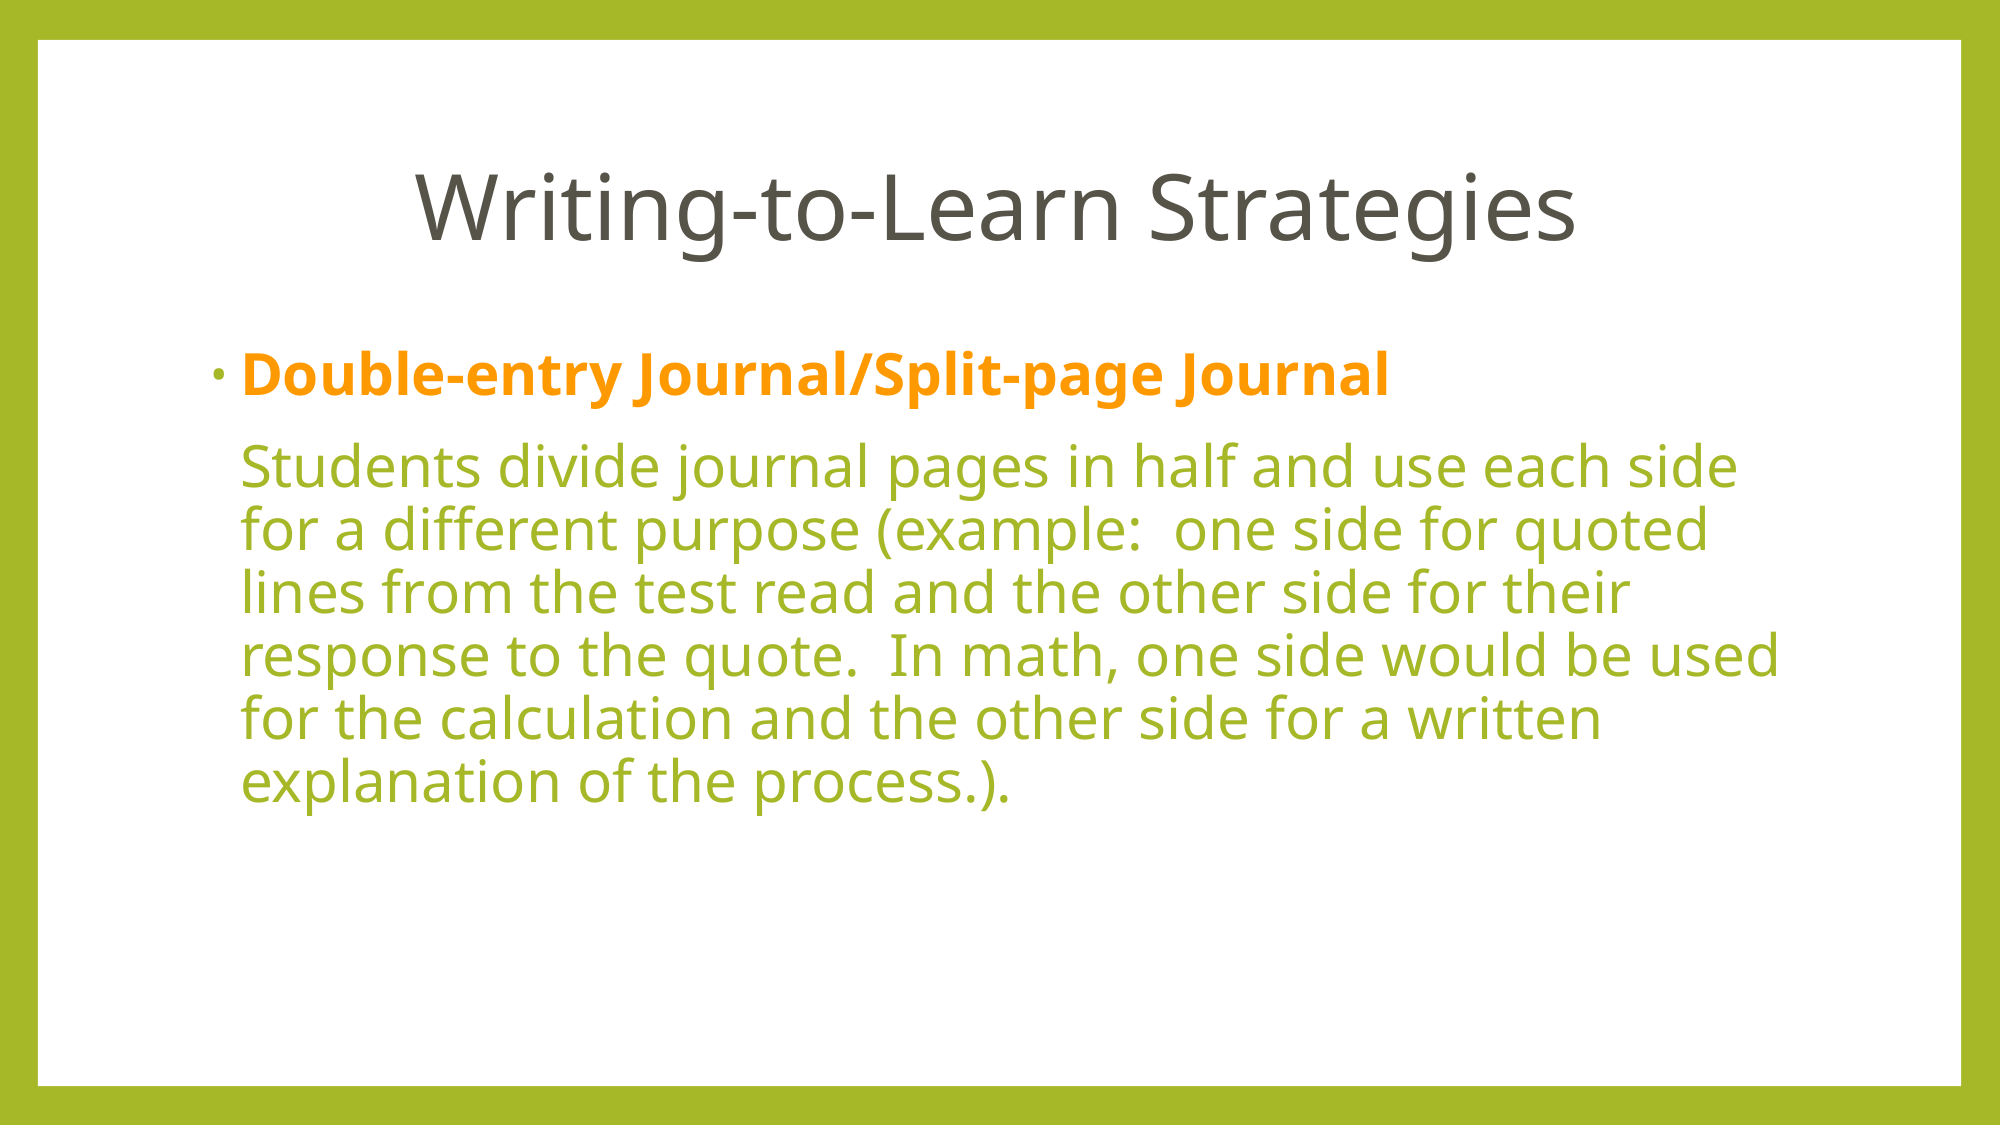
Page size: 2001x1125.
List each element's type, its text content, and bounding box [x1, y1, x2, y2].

title Writing-to-Learn Strategies [187, 99, 1808, 323]
list Double-entry Journal/Split-page Journal Students divide journal pages in half and use each side for a different purpose (example: one side for quoted lines from the test read and the other side for their response to the quote. In math, one side would be used for the calculation and the other side for a written explanation of the process.). [187, 337, 1808, 1000]
